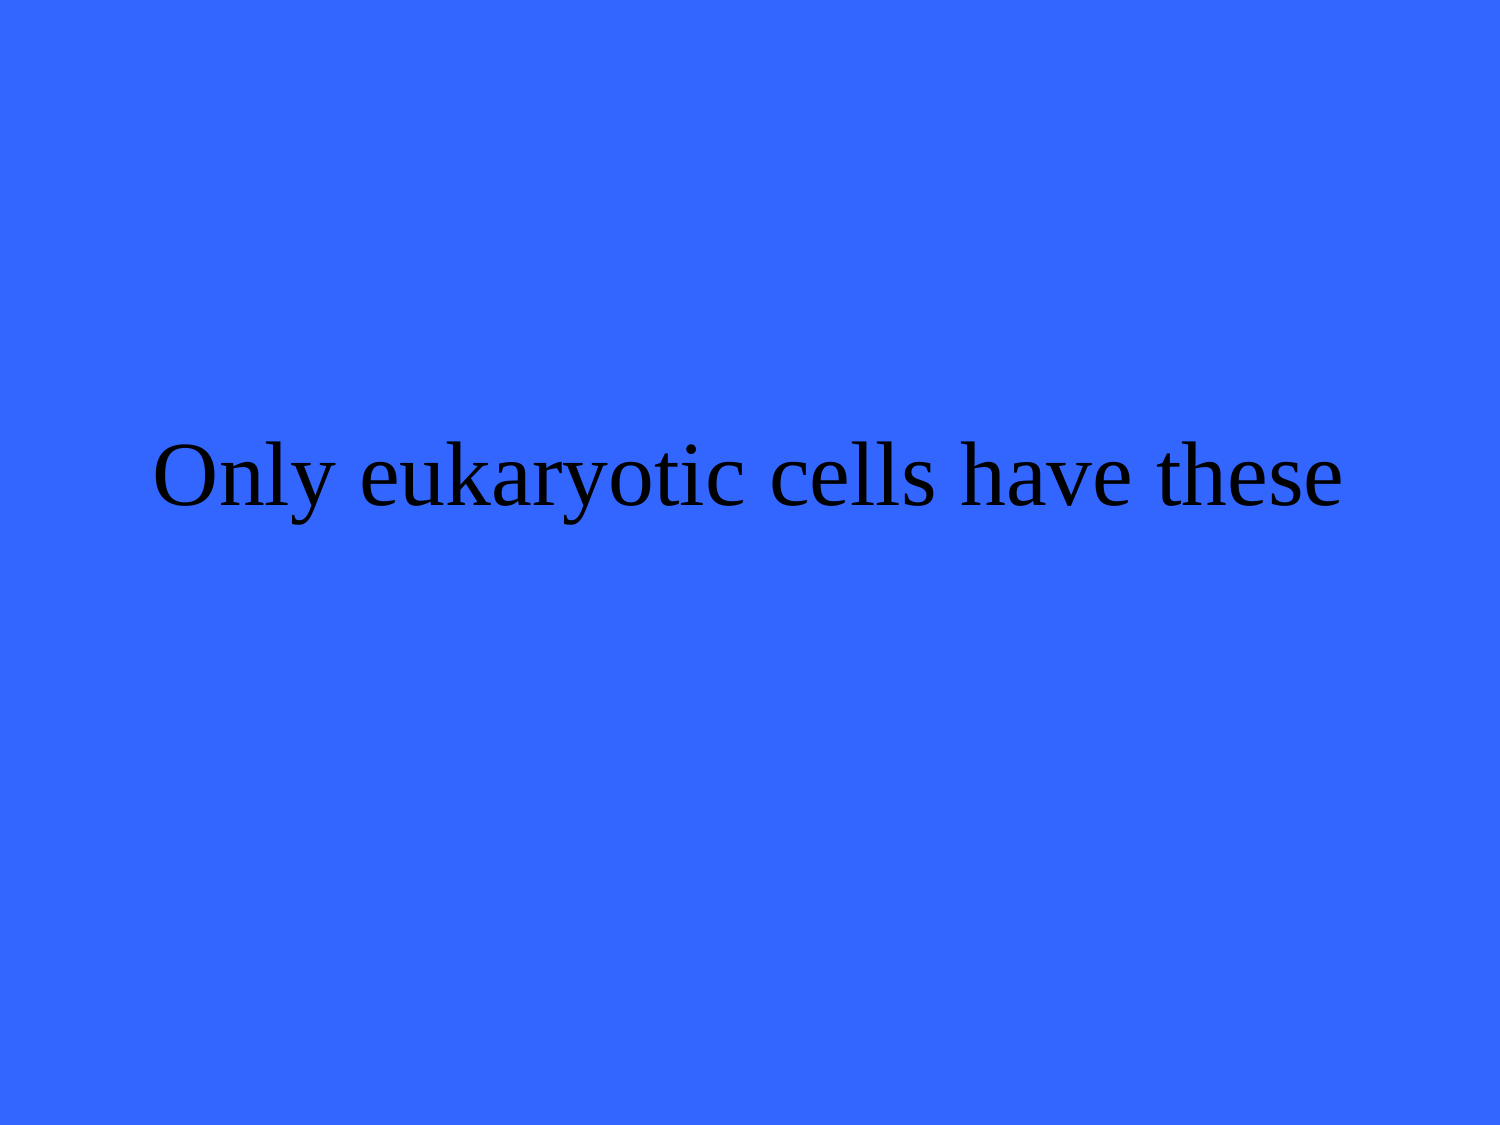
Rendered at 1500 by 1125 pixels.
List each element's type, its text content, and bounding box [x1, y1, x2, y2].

title Only eukaryotic cells have these [112, 375, 1388, 563]
